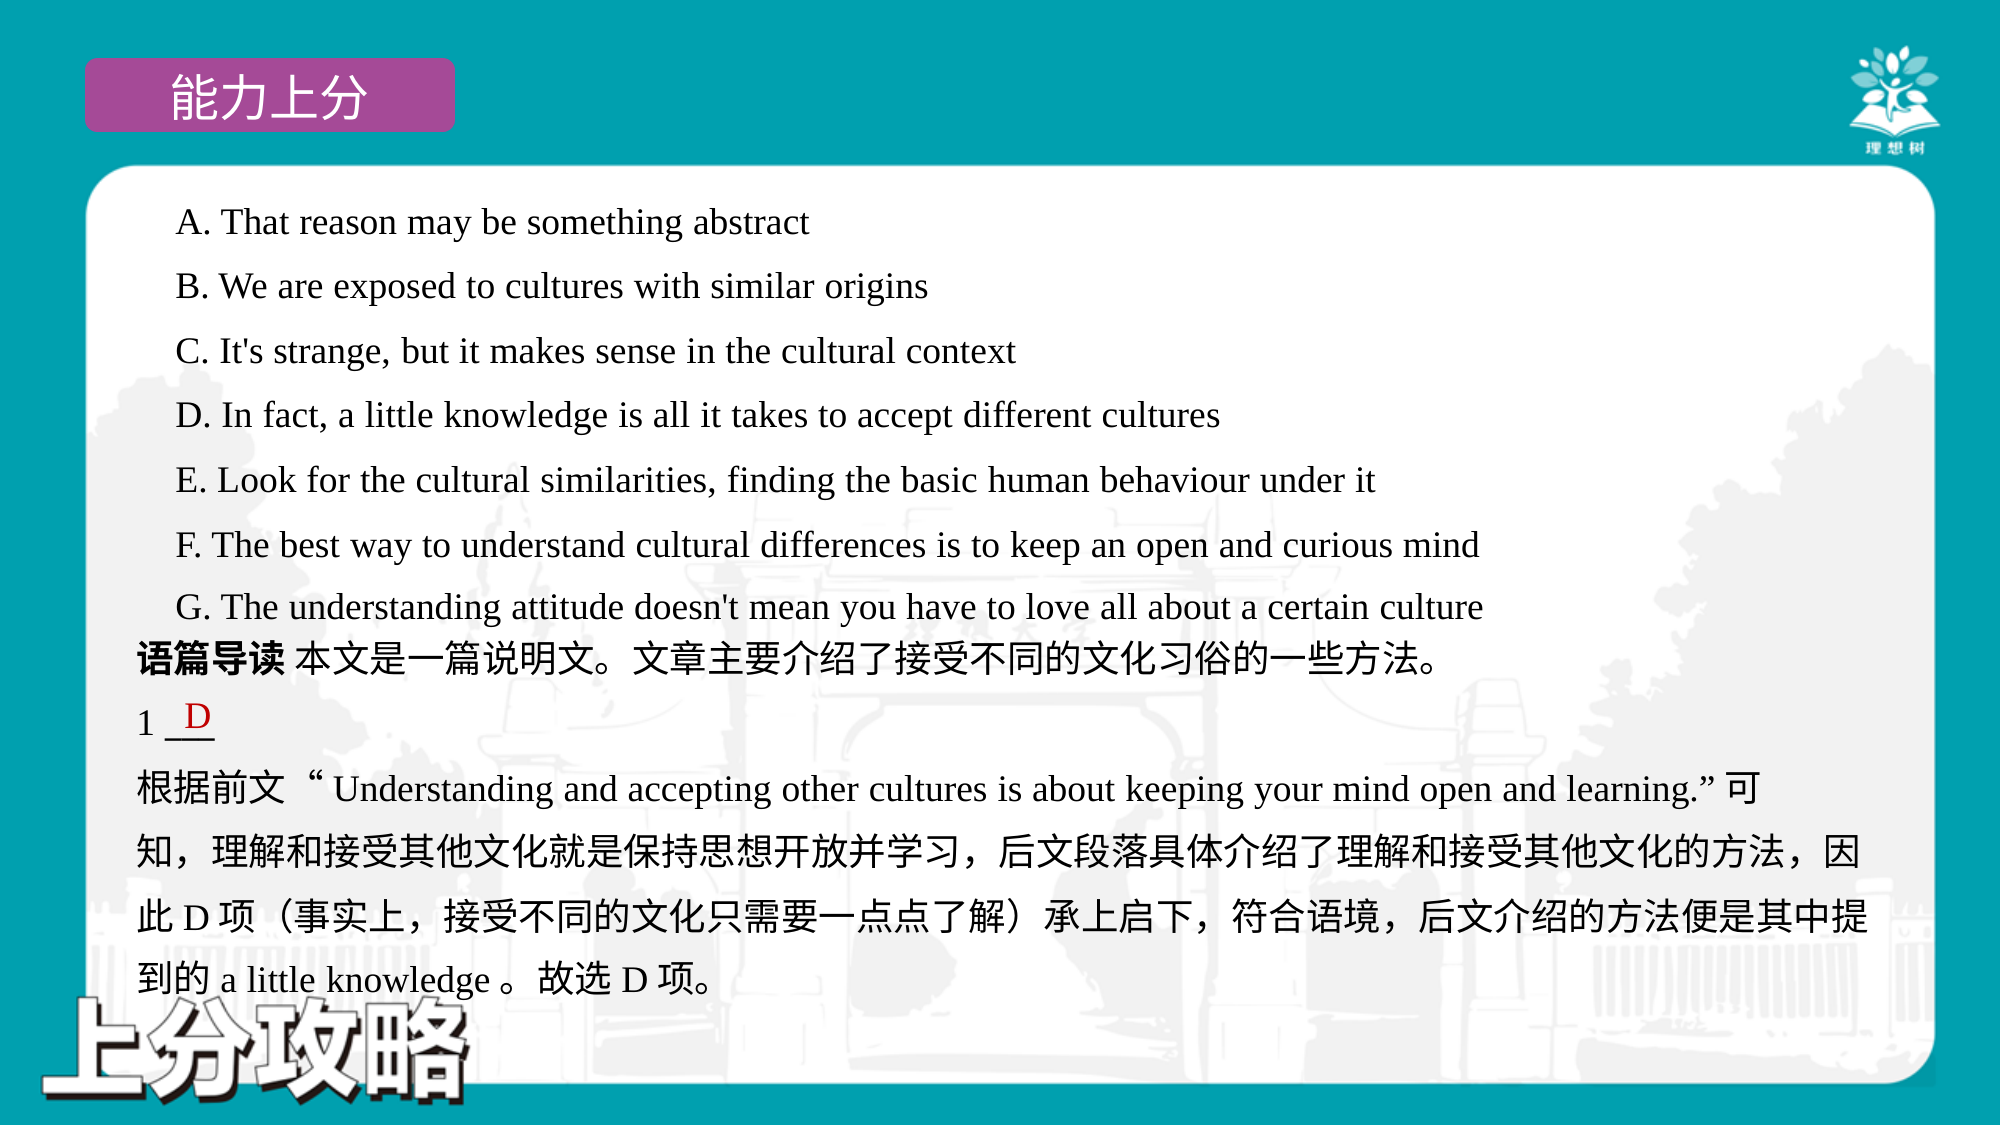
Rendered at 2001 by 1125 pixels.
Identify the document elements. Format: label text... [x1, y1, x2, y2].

text_box 根据前文“Understanding and accepting other cultures is about keeping your mind open and learning.”可 知，理解和接受其他文化就是保持思想开放并学习，后文段落具体介绍了理解和接受其他文化的方法，因 此D项（事实上，接受不同的文化只需要一点点了解）承上启下，符合语境，后文介绍的方法便是其中提 到的a little knowledge。故选D项。 [136, 744, 1865, 994]
text_box D [170, 673, 226, 730]
text_box A. That reason may be something abstract B. We are exposed to cultures with similar origins C. It's strange, but it makes sense in the cultural context D. In fact, a little knowledge is all it takes to accept different cultures E. Look for the cultural similarities, finding the basic human behaviour under it F. The best way to understand cultural differences is to keep an open and curious mind G. The understanding attitude doesn't mean you have to love all about a certain culture#7 [136, 176, 1865, 617]
picture [0, 0, 2000, 1125]
text_box 语篇导读 本文是一篇说明文。文章主要介绍了接受不同的文化习俗的一些方法。 [136, 617, 1865, 674]
text_box 1 ___ [136, 680, 1865, 737]
